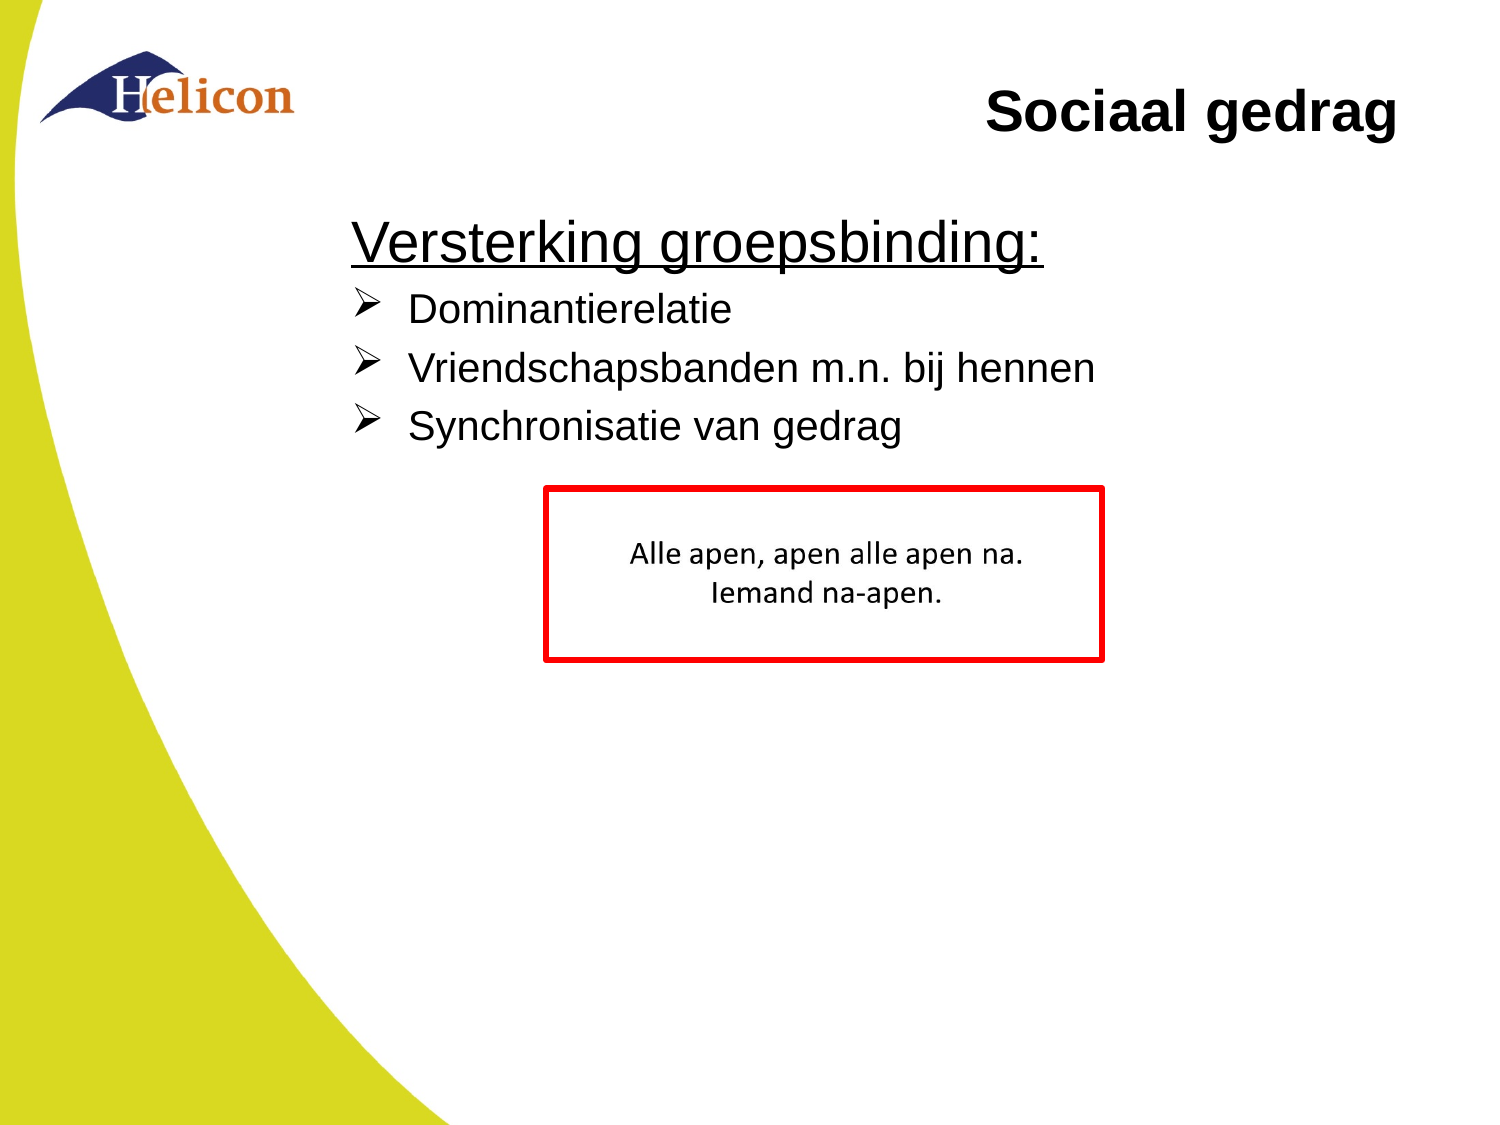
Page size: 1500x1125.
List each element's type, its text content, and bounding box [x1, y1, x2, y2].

picture [0, 0, 1500, 1125]
title Sociaal gedrag [324, 54, 1415, 161]
list Versterking groepsbinding: Dominantierelatie Vriendschapsbanden m.n. bij hennen Synchronisatie van gedrag [336, 196, 1425, 1005]
